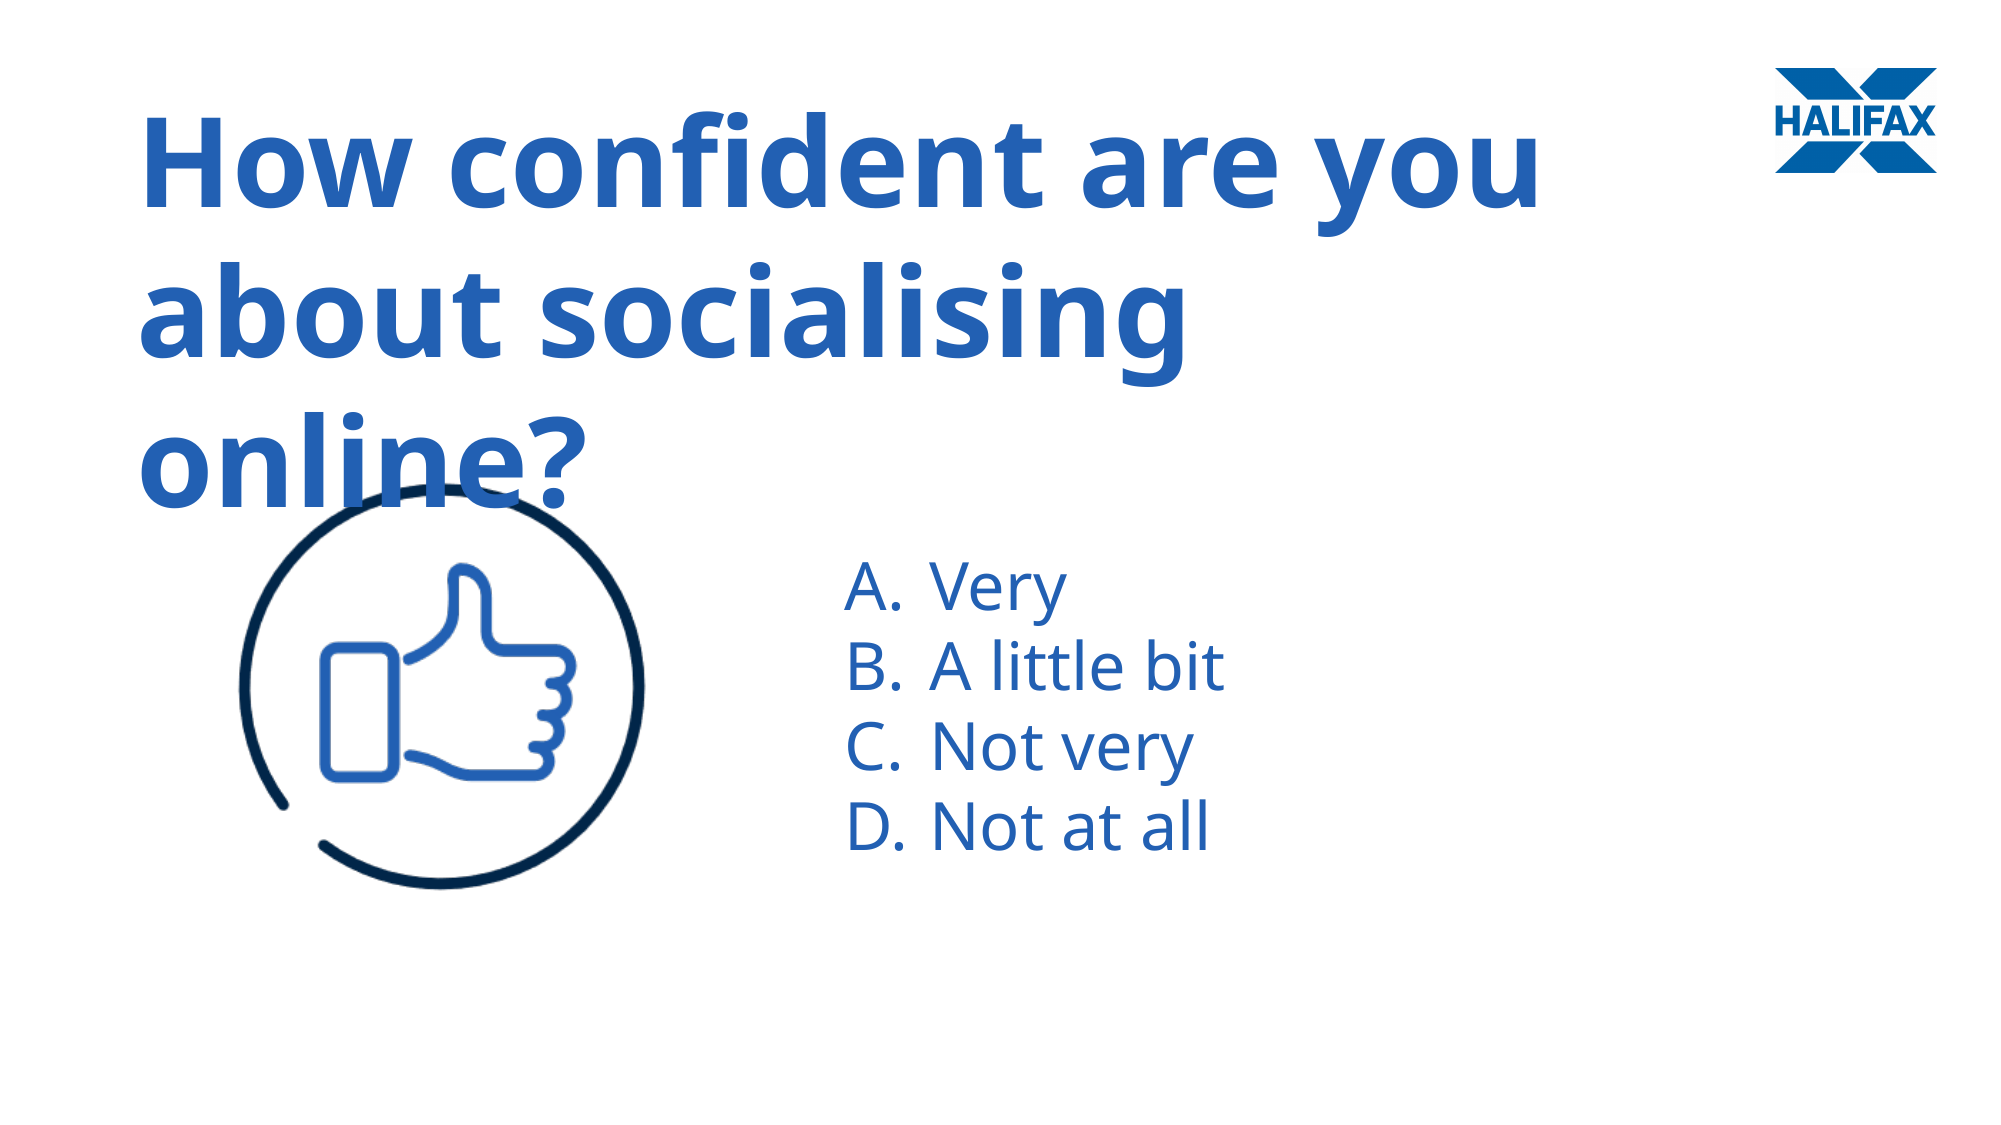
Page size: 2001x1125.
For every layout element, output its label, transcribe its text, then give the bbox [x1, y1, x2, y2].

list How confident are you about socialising online? [121, 75, 1579, 221]
list Very A little bit Not very Not at all [830, 382, 1879, 1026]
picture [121, 365, 764, 1009]
picture [1775, 68, 1937, 173]
